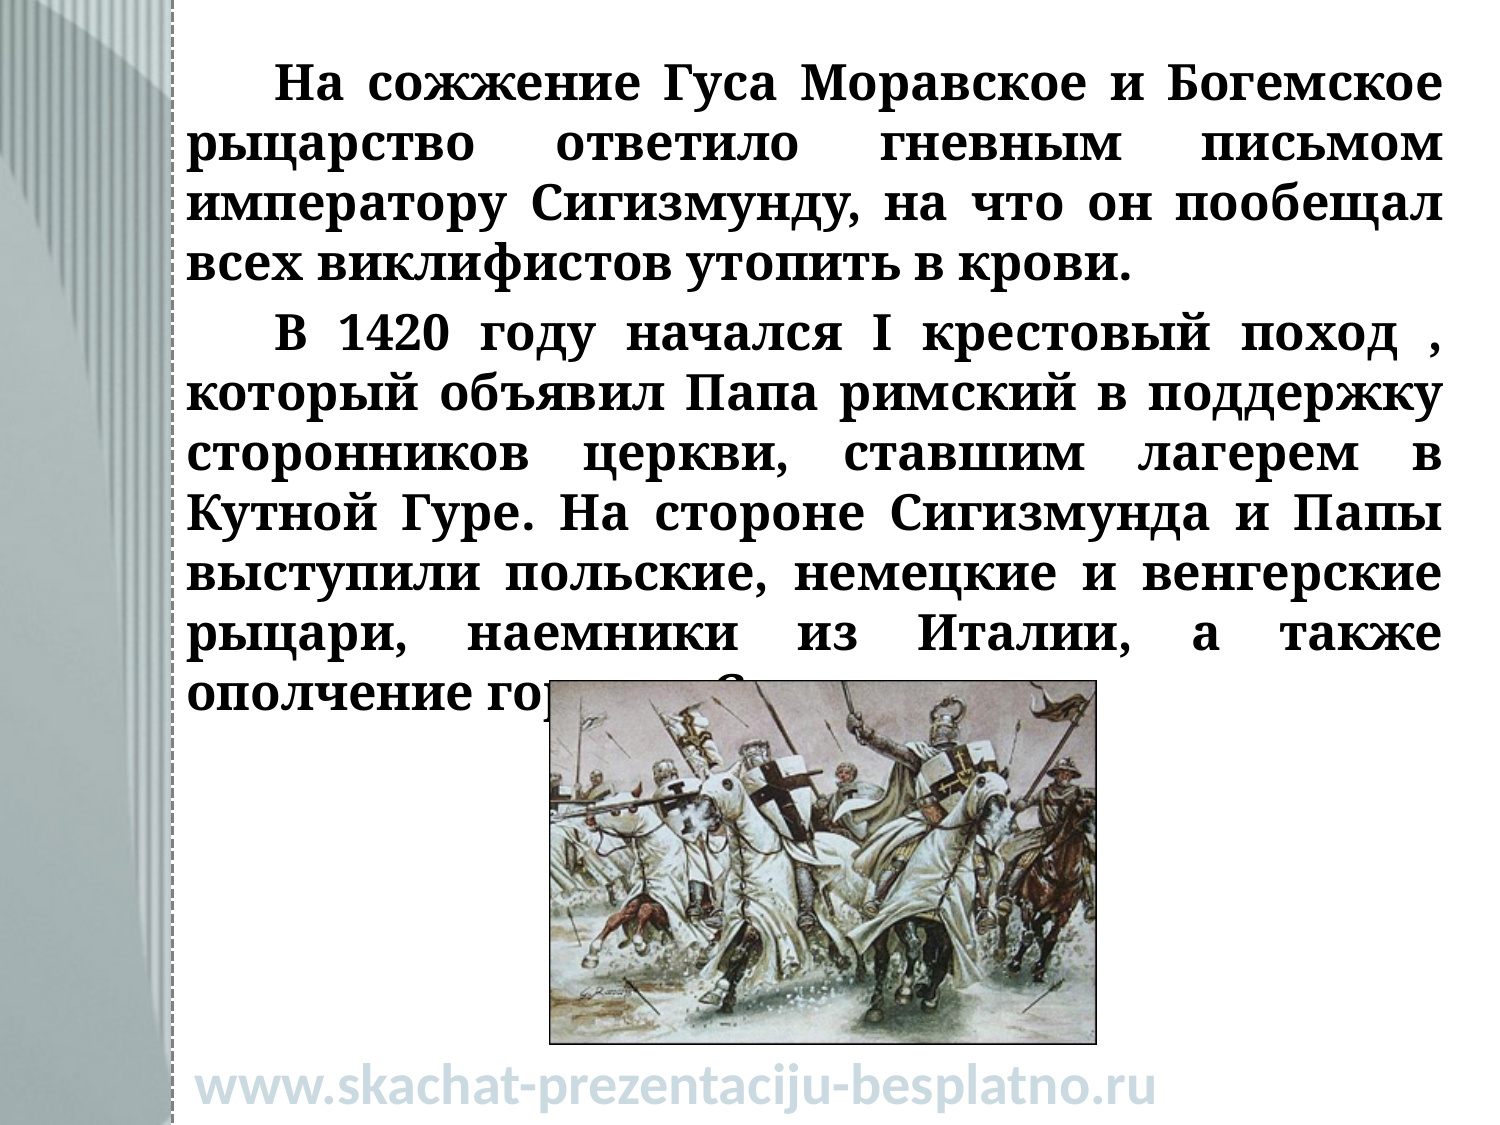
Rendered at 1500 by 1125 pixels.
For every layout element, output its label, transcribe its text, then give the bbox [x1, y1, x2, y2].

text_box www.skachat-prezentaciju-besplatno.ru [64, 1039, 1288, 1125]
list На сожжение Гуса Моравское и Богемское рыцарство ответило гневным письмом императору Сигизмунду, на что он пообещал всех виклифистов утопить в крови. В 1420 году начался I крестовый поход , который объявил Папа римский в поддержку сторонников церкви, ставшим лагерем в Кутной Гуре. На стороне Сигизмунда и Папы выступили польские, немецкие и венгерские рыцари, наемники из Италии, а также ополчение городов Силезии. [170, 42, 1459, 835]
picture [0, 0, 171, 1125]
picture [548, 680, 1097, 1045]
